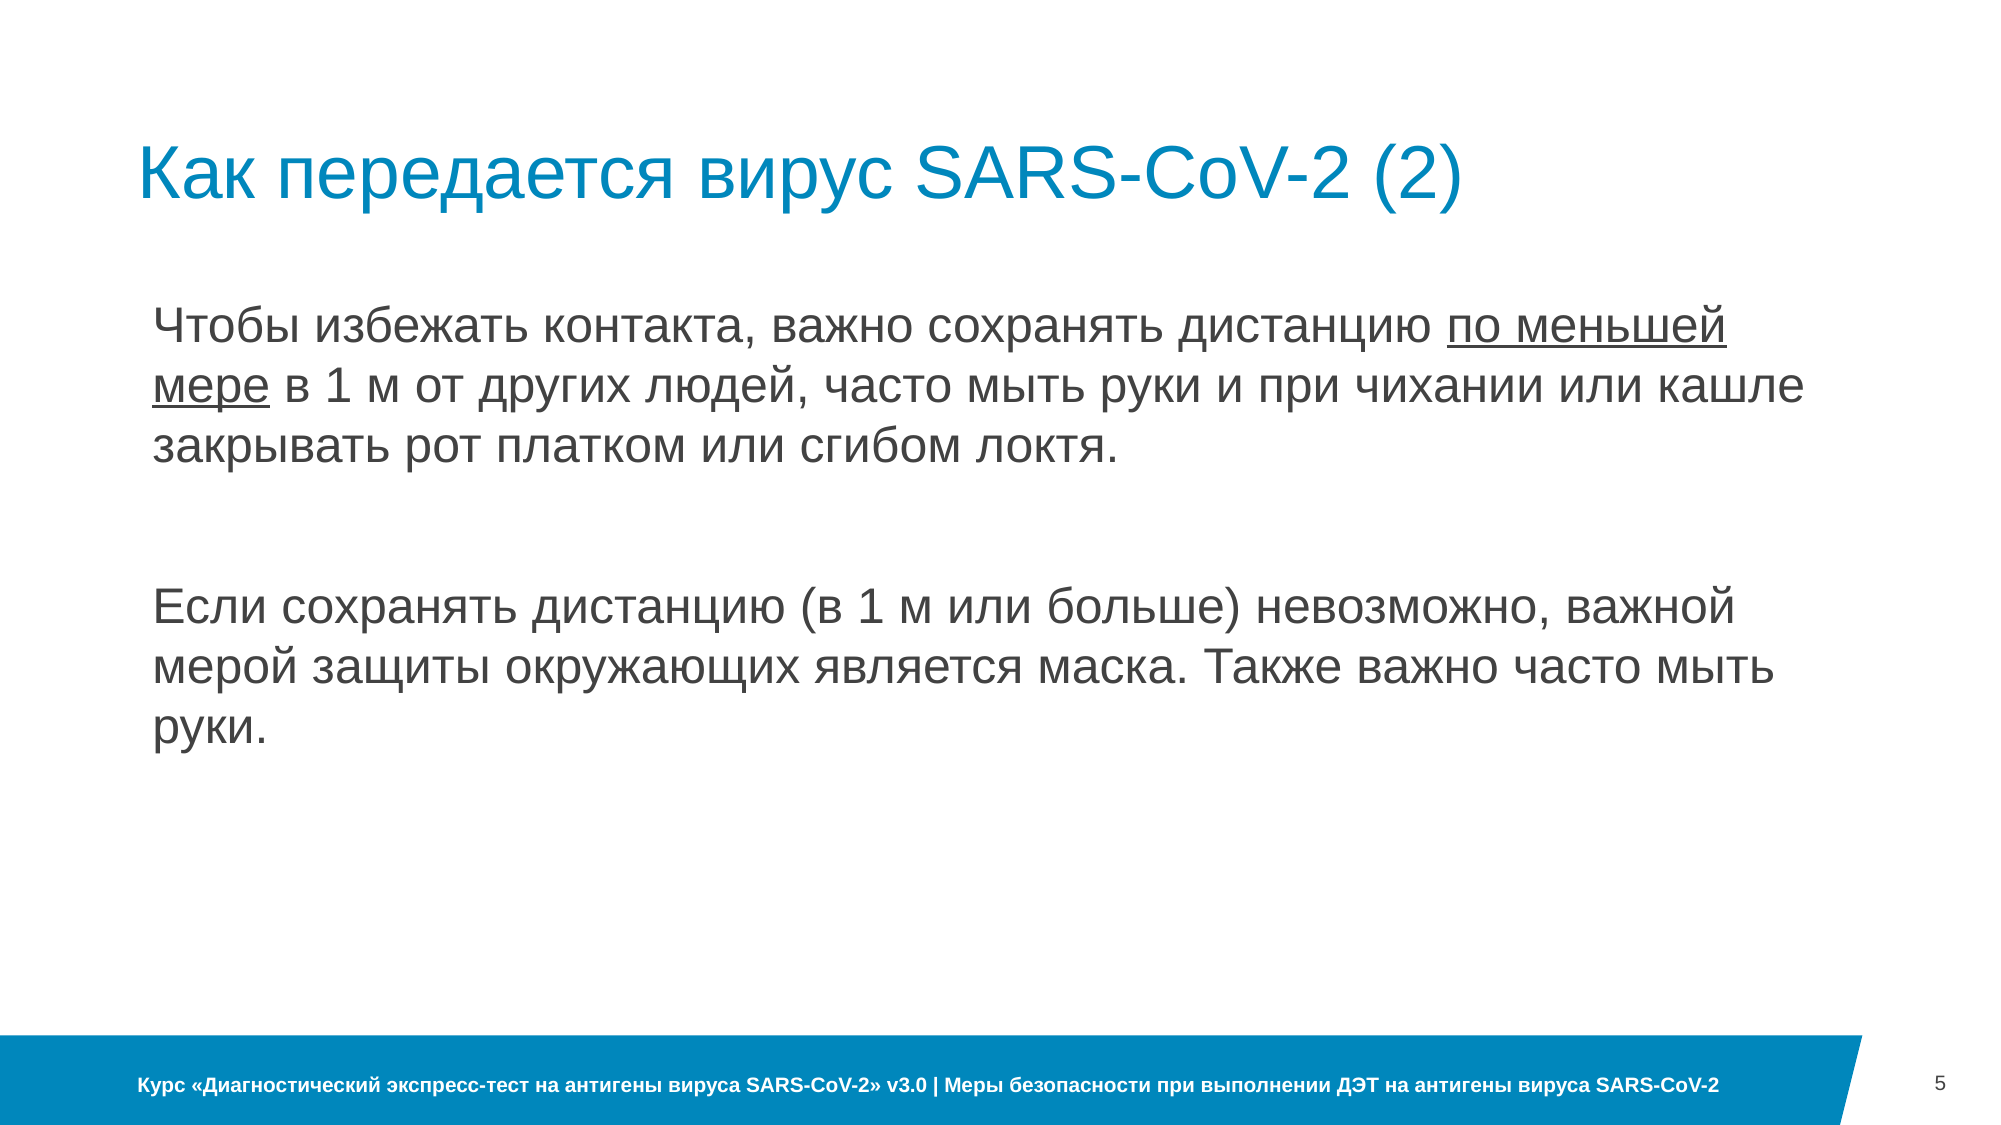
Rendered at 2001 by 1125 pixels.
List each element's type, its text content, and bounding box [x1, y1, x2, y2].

slide_number 5 [1862, 1035, 1947, 1125]
list Чтобы избежать контакта, важно сохранять дистанцию по меньшей мере в 1 м от других людей, часто мыть руки и при чихании или кашле закрывать рот платком или сгибом локтя. Если сохранять дистанцию (в 1 м или больше) невозможно, важной мерой защиты окружающих является маска. Также важно часто мыть руки. [137, 284, 1863, 1014]
title Как передается вирус SARS-CoV-2 (2) [137, 59, 1863, 215]
footer Курс «Диагностический экспресс-тест на антигены вируса SARS-CoV-2» v3.0 | Меры безопасности при выполнении ДЭТ на антигены вируса SARS-CoV-2 [137, 1042, 1833, 1125]
